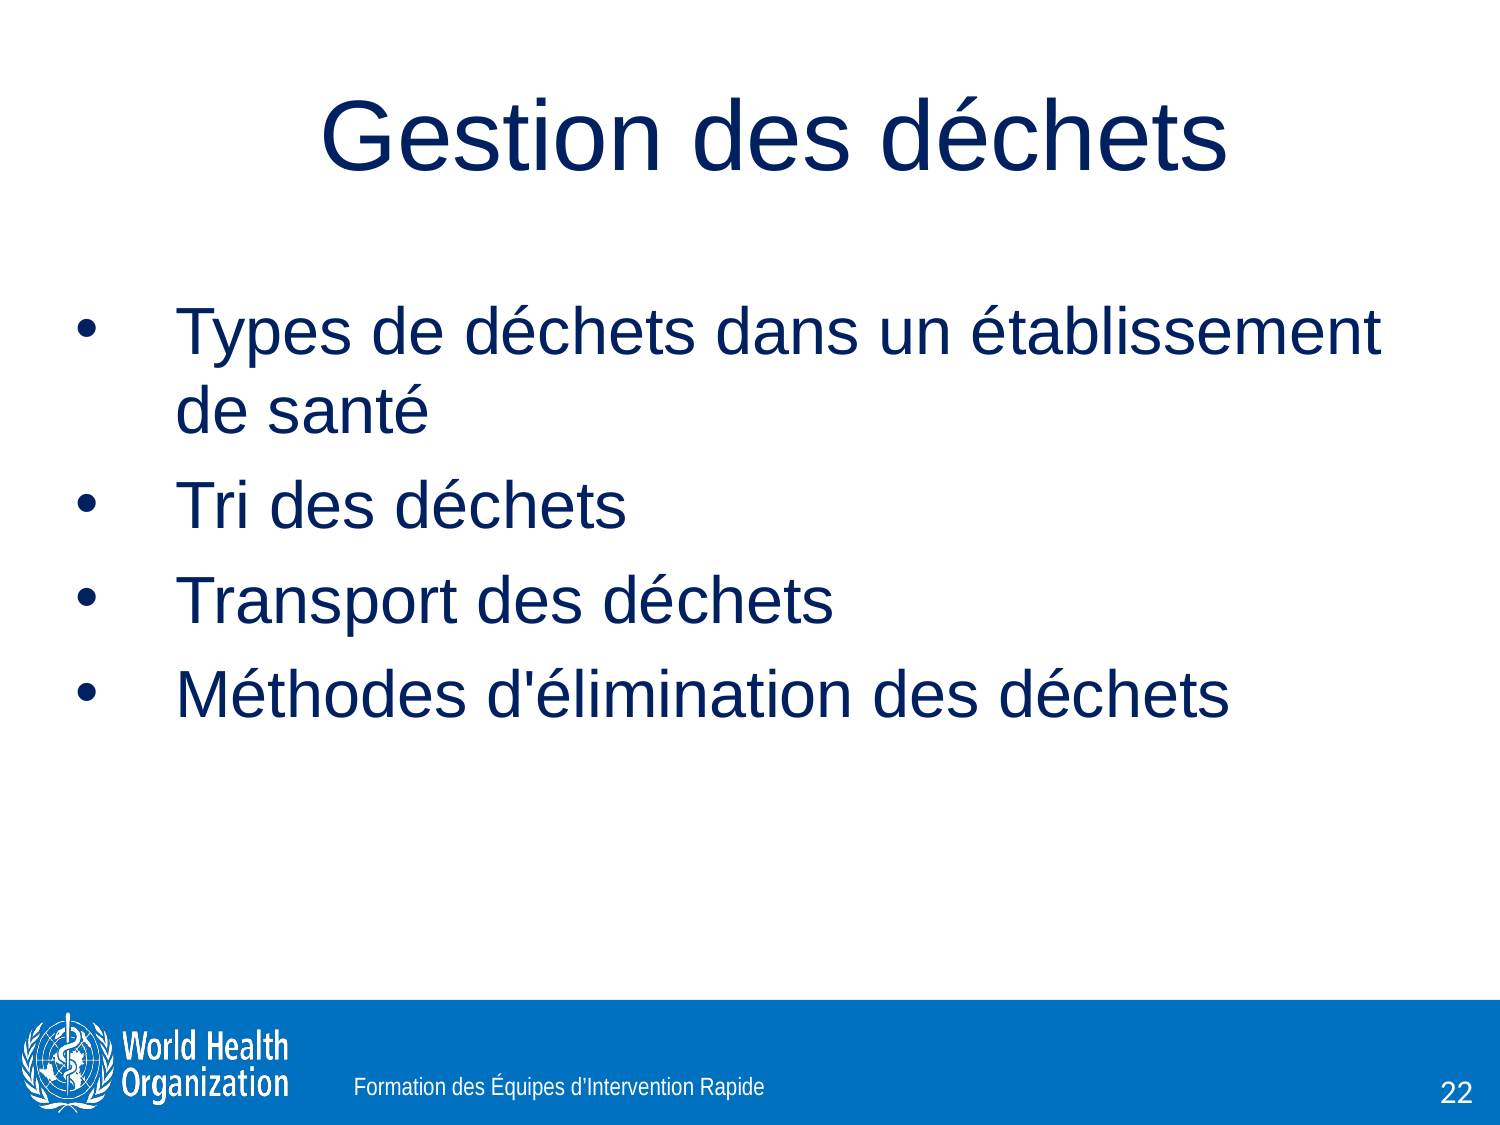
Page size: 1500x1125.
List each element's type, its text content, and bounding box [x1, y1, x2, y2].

text_box Gestion des déchets [99, 70, 1450, 191]
picture [21, 1012, 288, 1113]
text_box Types de déchets dans un établissement de santé Tri des déchets Transport des déchets Méthodes d'élimination des déchets [75, 287, 1426, 826]
